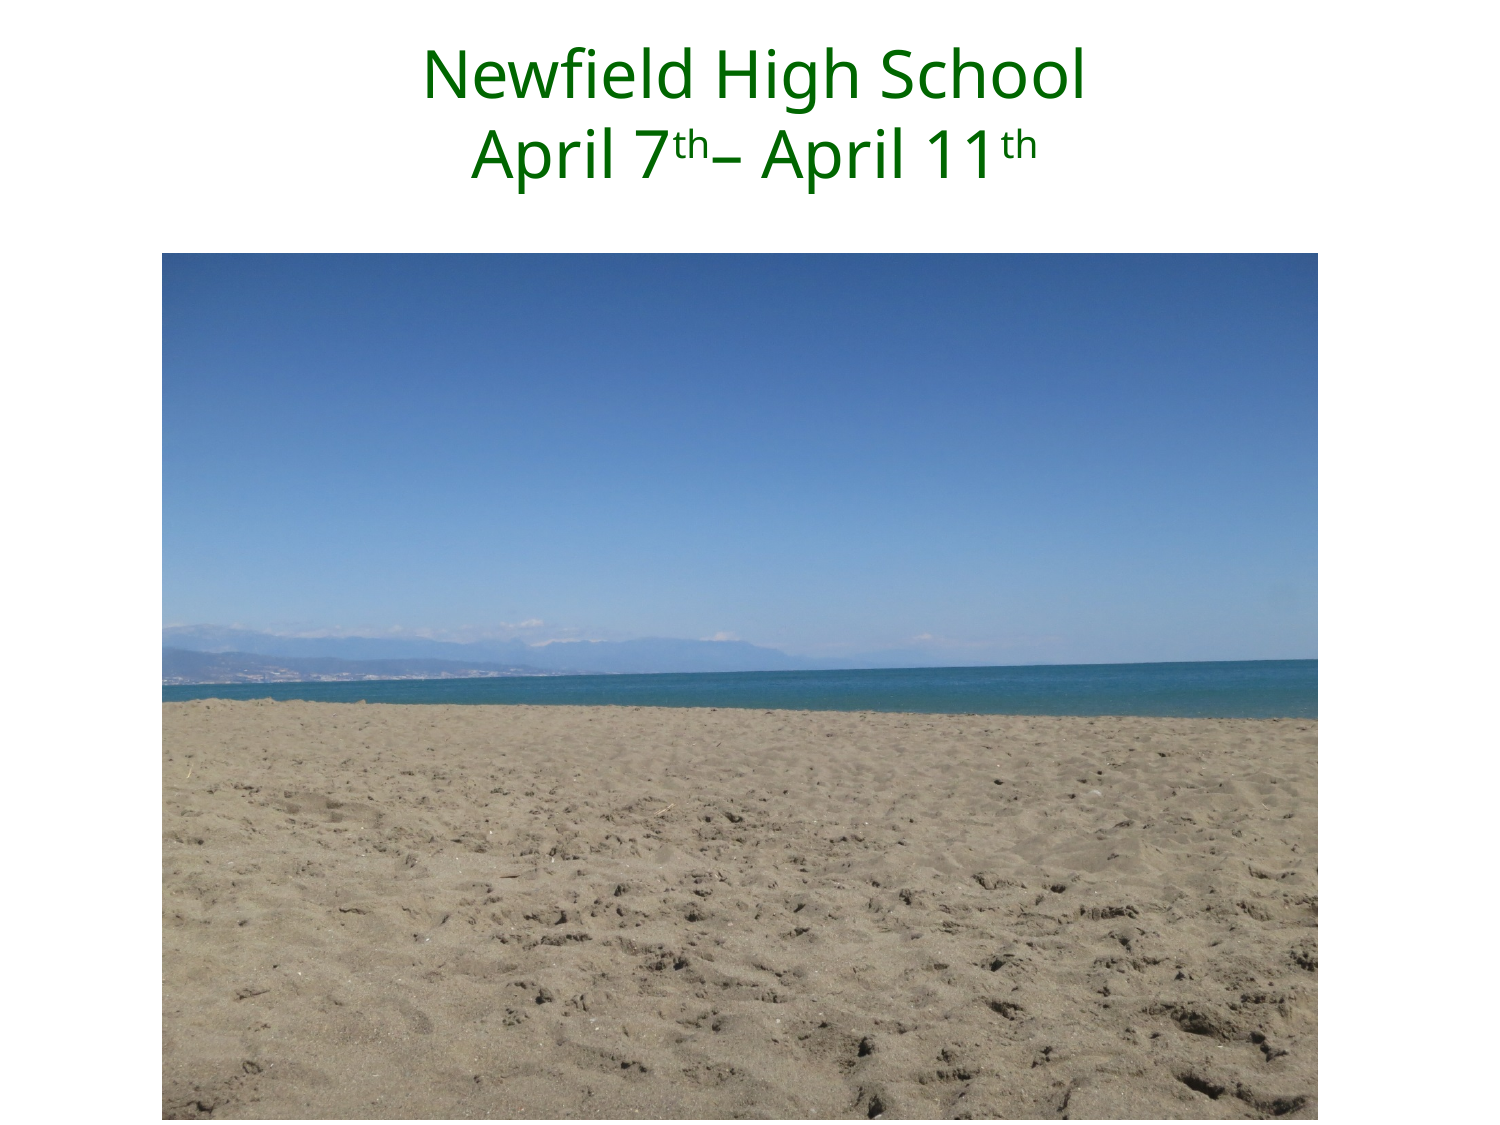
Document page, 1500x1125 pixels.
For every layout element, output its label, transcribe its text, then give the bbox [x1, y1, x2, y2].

picture [162, 253, 1318, 1121]
text_box Newfield High School April 7th– April 11th [406, 24, 1104, 200]
